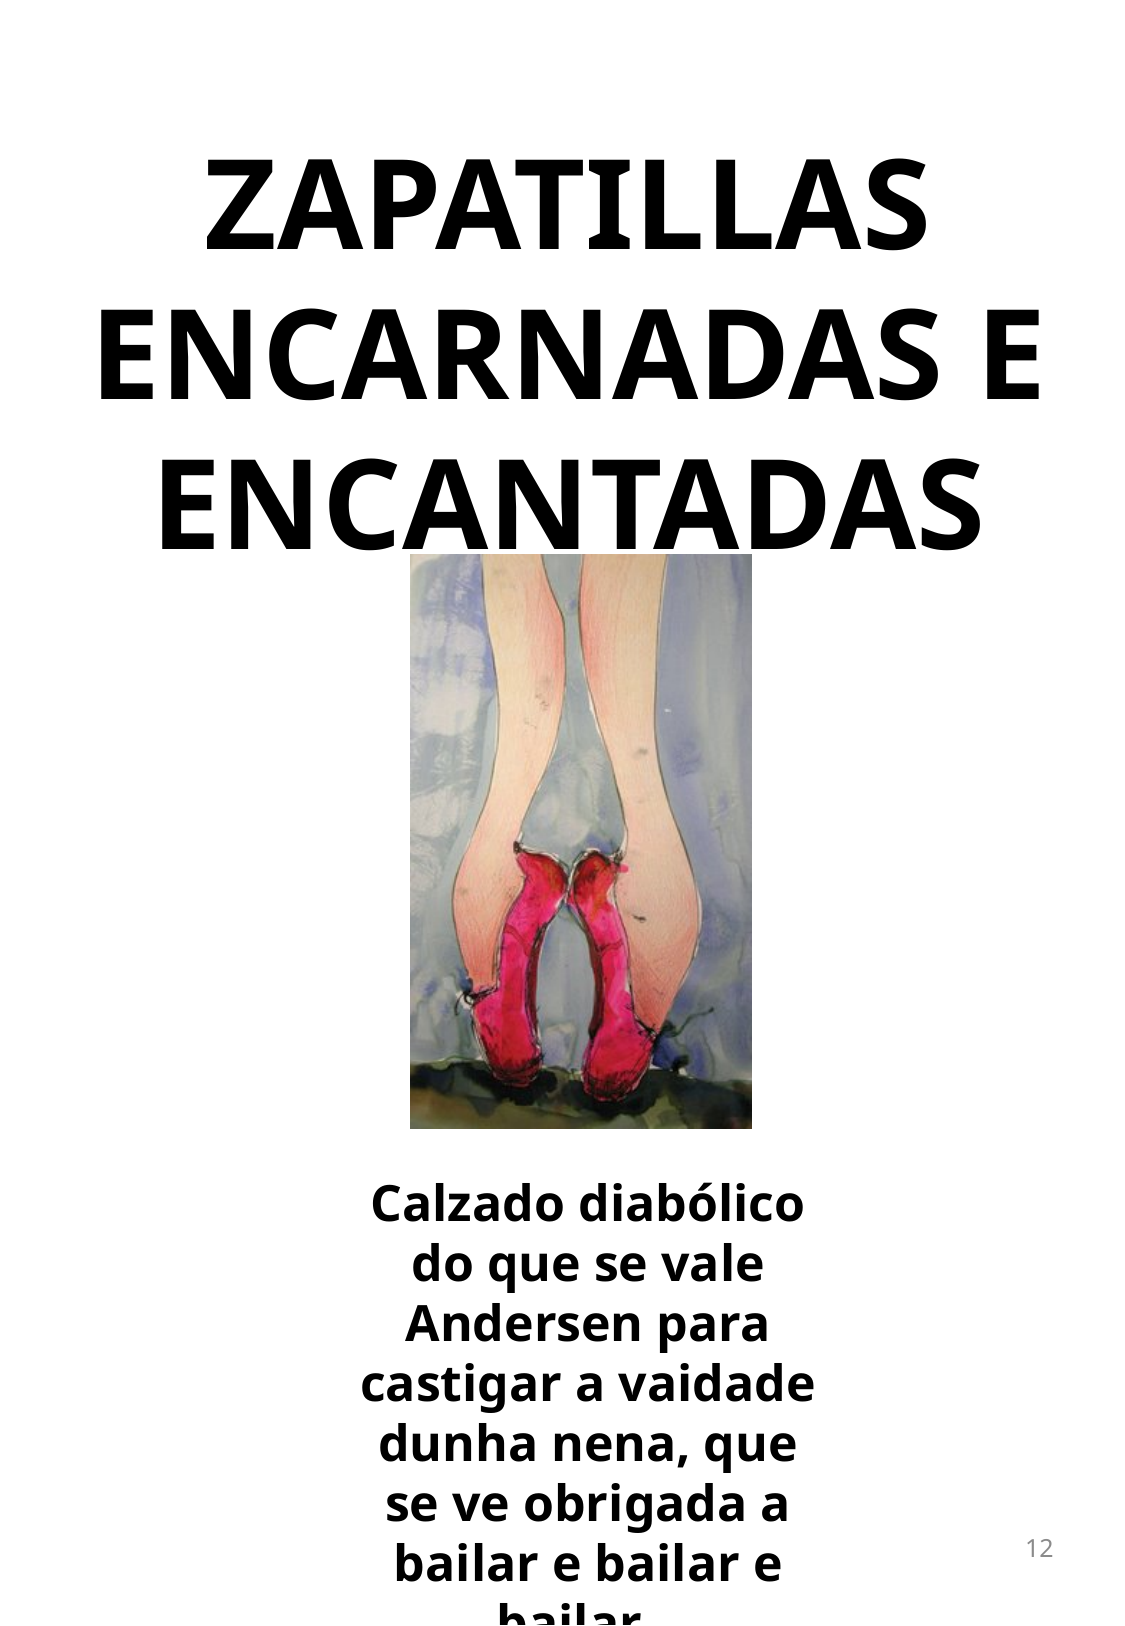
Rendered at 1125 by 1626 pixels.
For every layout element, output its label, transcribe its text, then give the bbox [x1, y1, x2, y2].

text_box Calzado diabólico do que se vale Andersen para castigar a vaidade dunha nena, que se ve obrigada a bailar e bailar e bailar… [269, 1164, 832, 1528]
picture [409, 554, 752, 1130]
slide_number 12 [806, 1506, 1069, 1593]
title ZAPATILLAS ENCARNADAS E ENCANTADAS [70, 249, 1067, 450]
